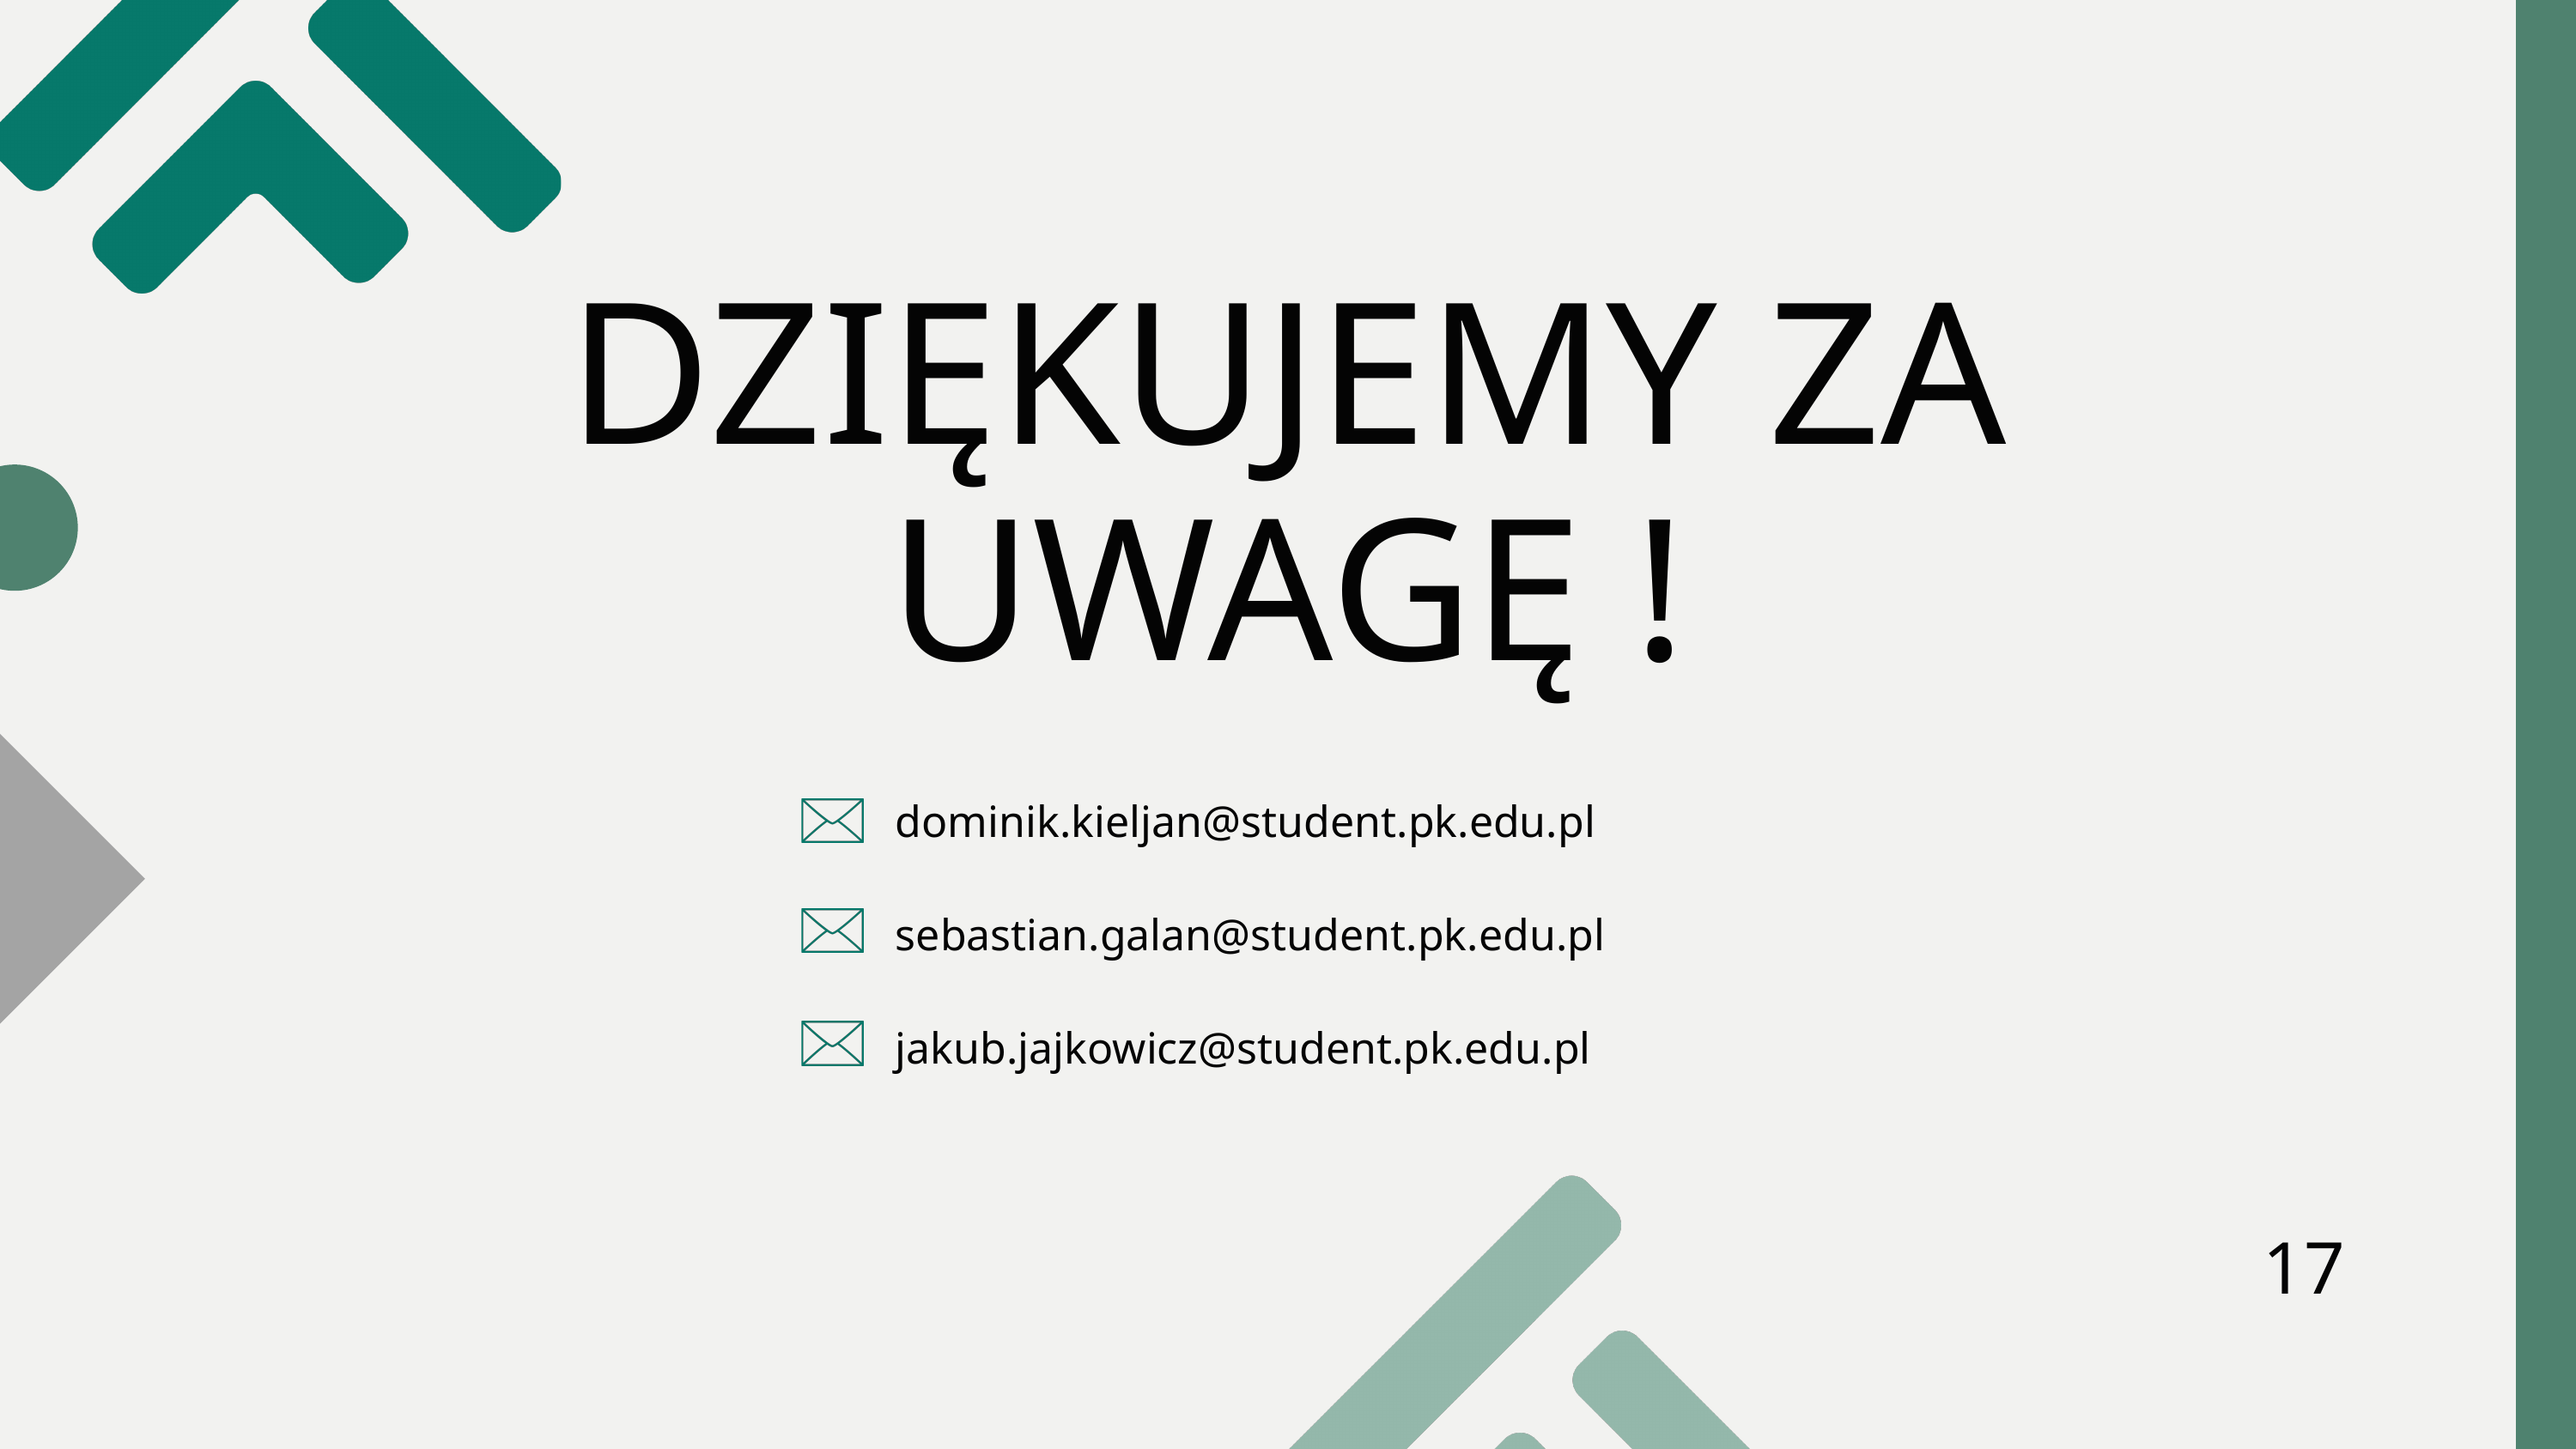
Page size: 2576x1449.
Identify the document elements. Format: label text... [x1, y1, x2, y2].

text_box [2515, 0, 2576, 1449]
text_box [801, 1021, 864, 1066]
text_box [0, 464, 78, 591]
text_box 17 [2251, 1208, 2356, 1308]
text_box jakub.jajkowicz@student.pk.edu.pl [895, 1012, 1680, 1073]
text_box DZIĘKUJEMY ZA UWAGĘ ! [458, 267, 2118, 700]
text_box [0, 661, 145, 1097]
text_box [1254, 1173, 1826, 1449]
text_box [801, 908, 864, 953]
text_box [801, 798, 864, 843]
text_box sebastian.galan@student.pk.edu.pl [895, 900, 1680, 960]
text_box [0, 0, 562, 294]
text_box dominik.kieljan@student.pk.edu.pl [895, 786, 1680, 846]
